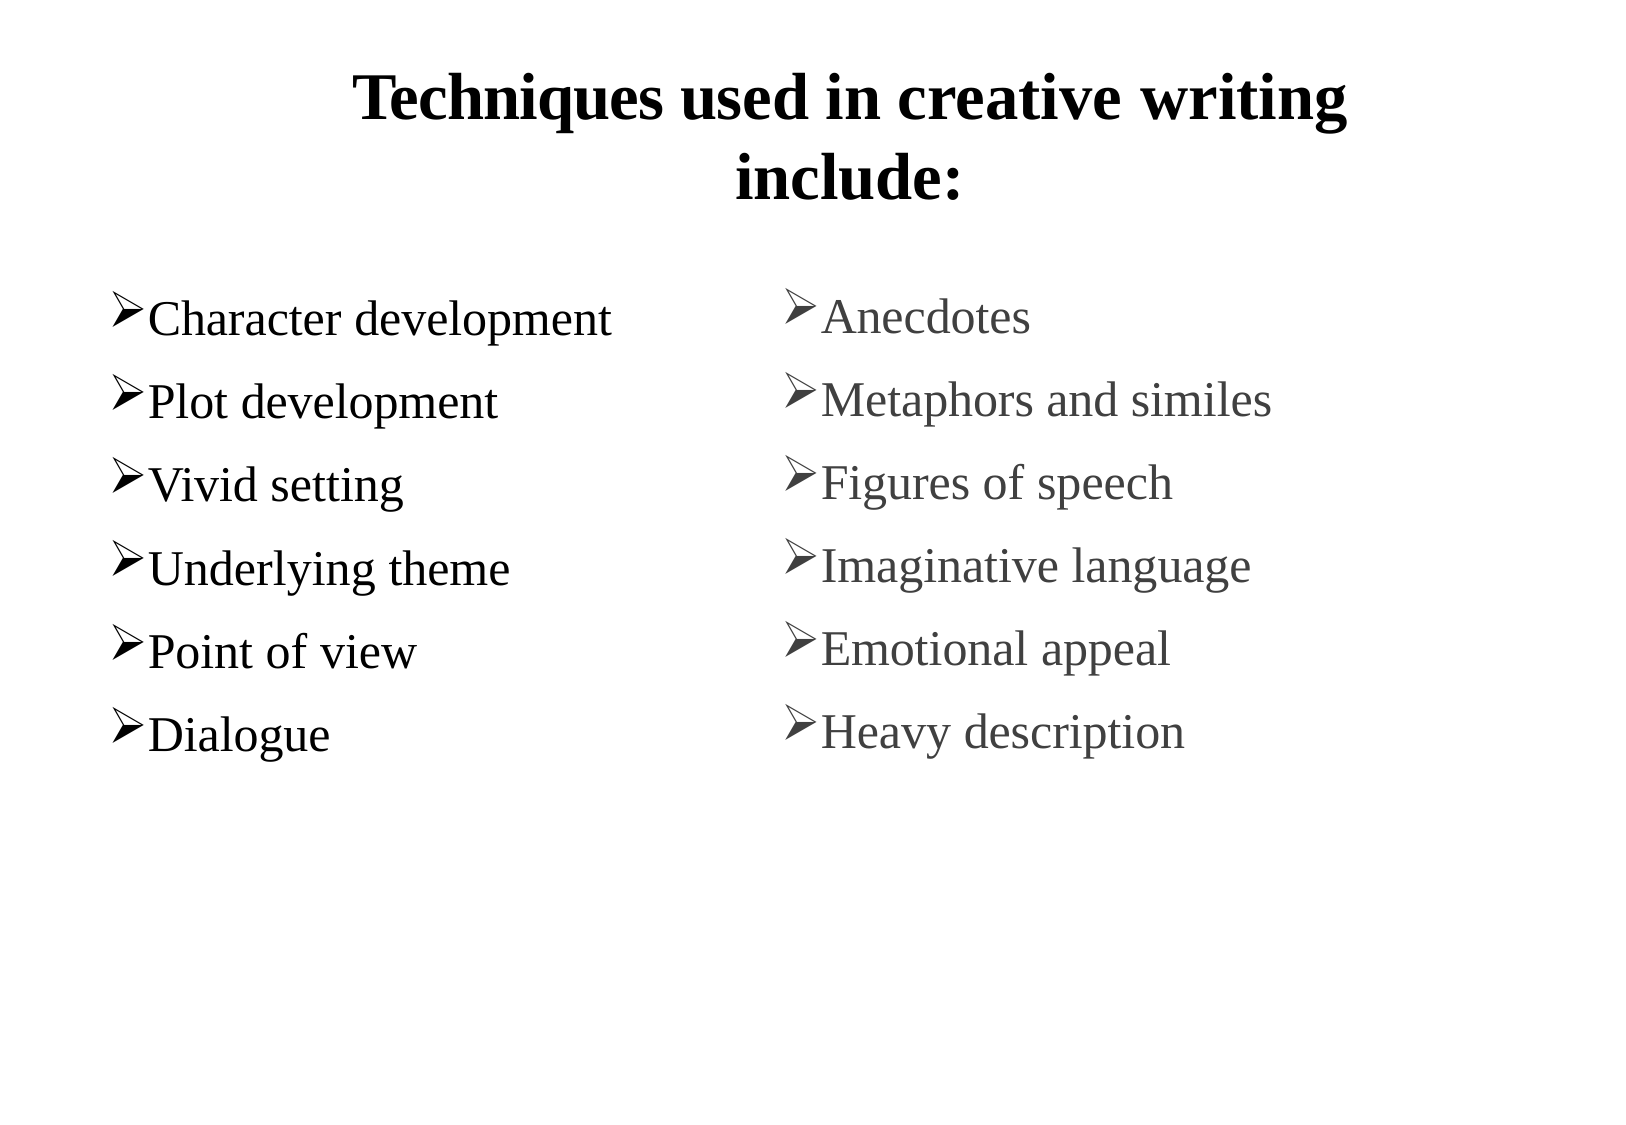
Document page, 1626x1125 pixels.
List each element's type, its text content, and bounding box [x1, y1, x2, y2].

title Techniques used in creative writing include: [162, 36, 1536, 227]
text_box Anecdotes Metaphors and similes Figures of speech Imaginative language Emotional appeal Heavy description [781, 259, 1372, 759]
list Character development Plot development Vivid setting Underlying theme Point of view Dialogue [108, 262, 1070, 924]
